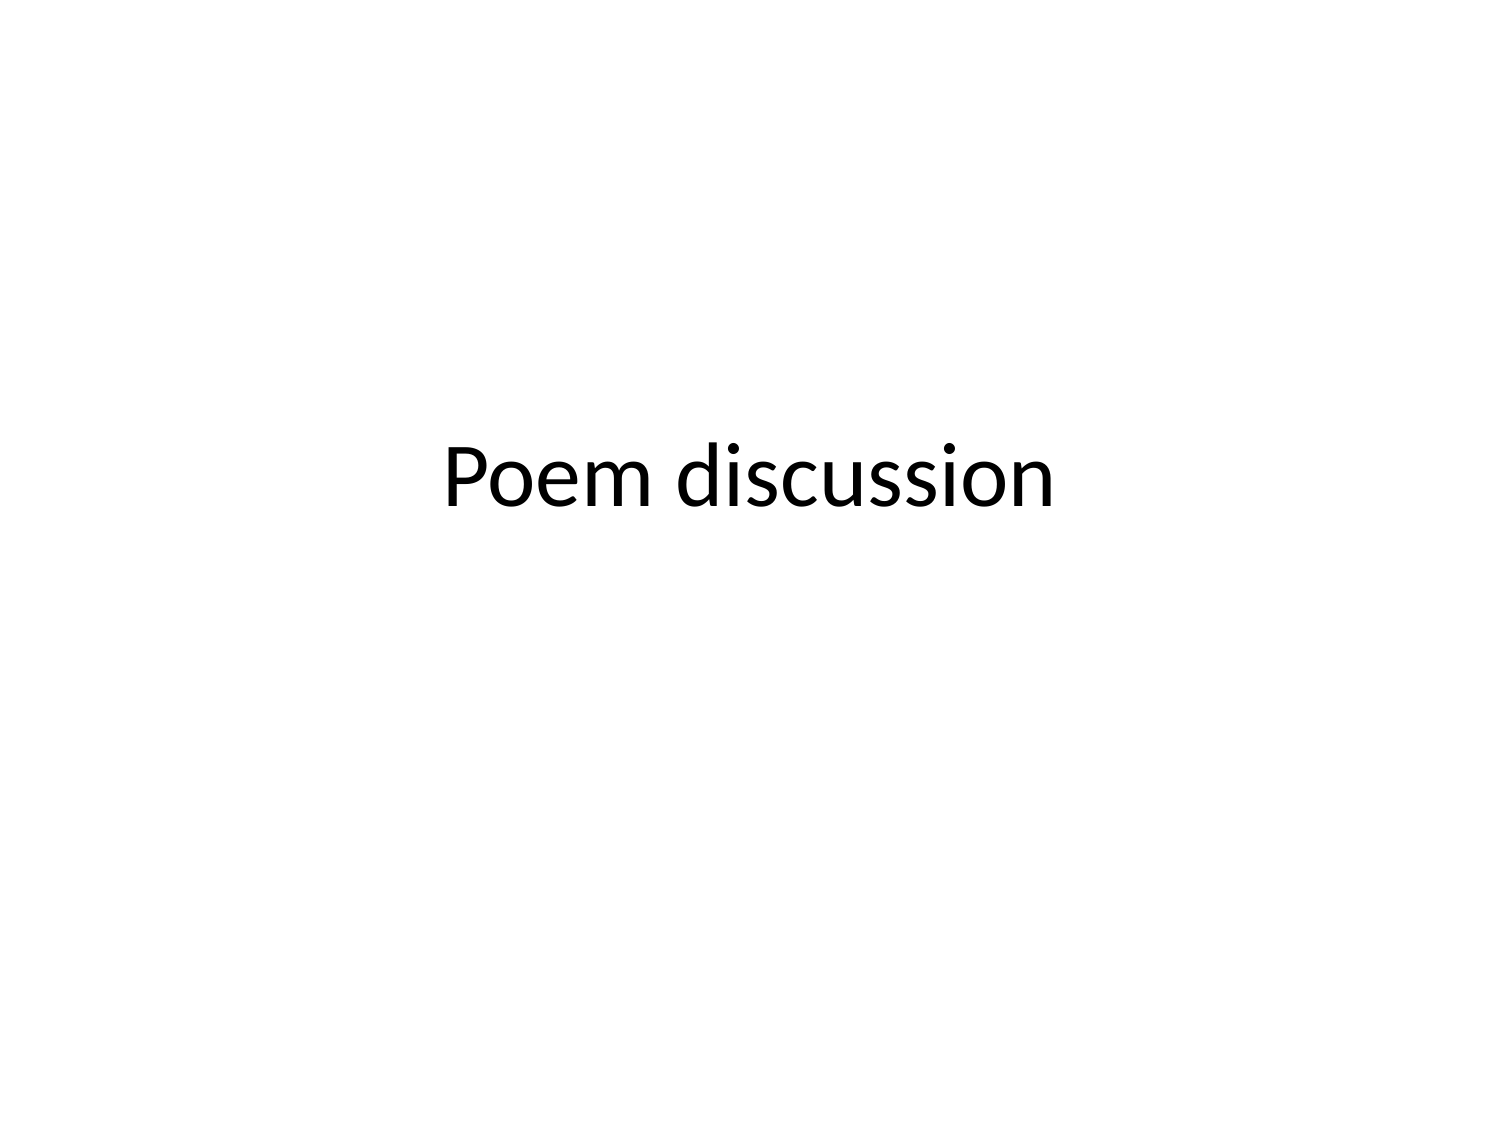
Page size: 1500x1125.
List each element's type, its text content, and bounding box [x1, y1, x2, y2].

title Poem discussion [112, 349, 1388, 591]
